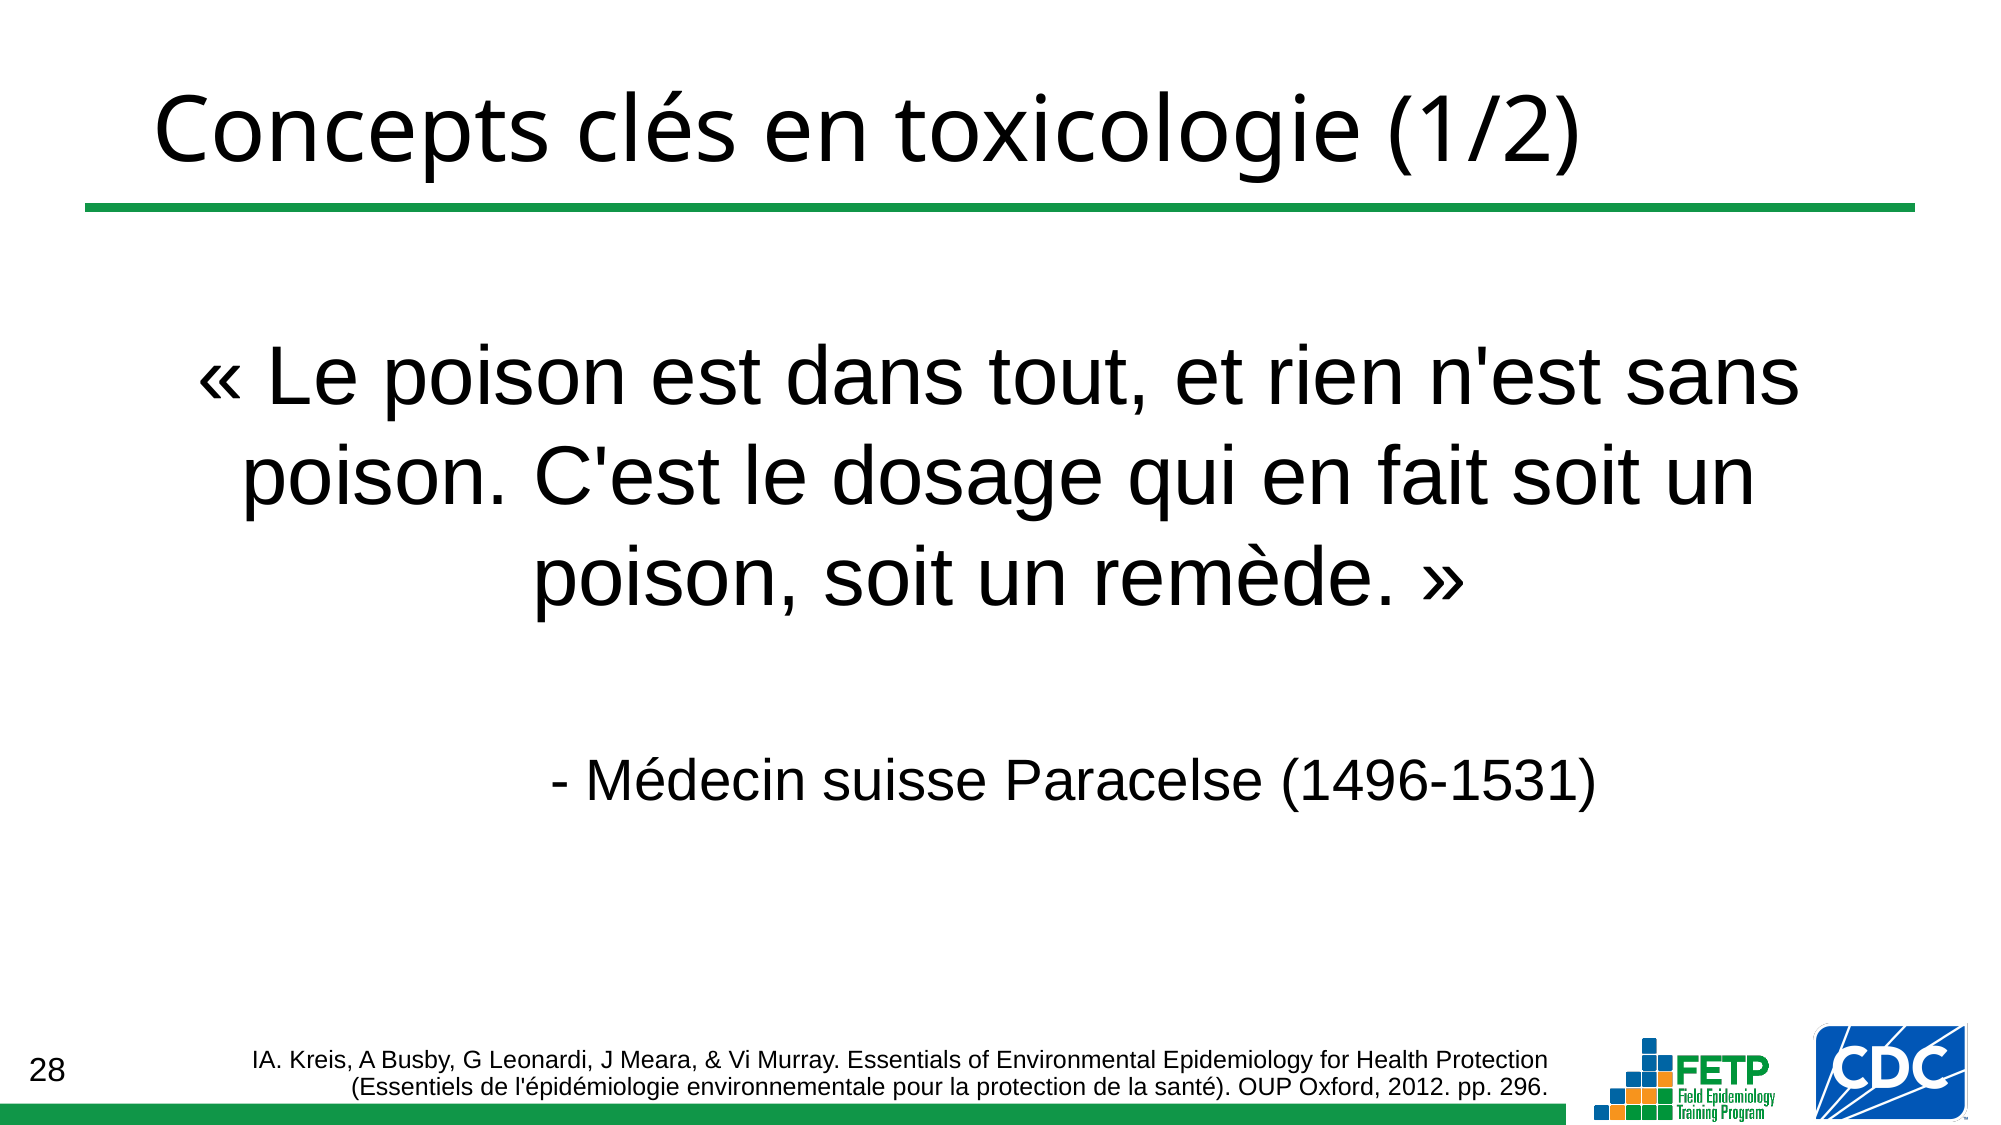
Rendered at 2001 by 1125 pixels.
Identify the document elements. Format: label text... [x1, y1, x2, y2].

text_box IA. Kreis, A Busby, G Leonardi, J Meara, & Vi Murray. Essentials of Environmental Epidemiology for Health Protection (Essentiels de l'épidémiologie environnementale pour la protection de la santé). OUP Oxford, 2012. pp. 296. [226, 1039, 1567, 1091]
text_box Concepts clés en toxicologie (1/2) [137, 75, 1863, 207]
list « Le poison est dans tout, et rien n'est sans poison. C'est le dosage qui en fait soit un poison, soit un remède. » - Médecin suisse Paracelse (1496-1531) [137, 314, 1863, 1004]
picture [1594, 1038, 1775, 1122]
picture [1813, 1023, 1968, 1122]
